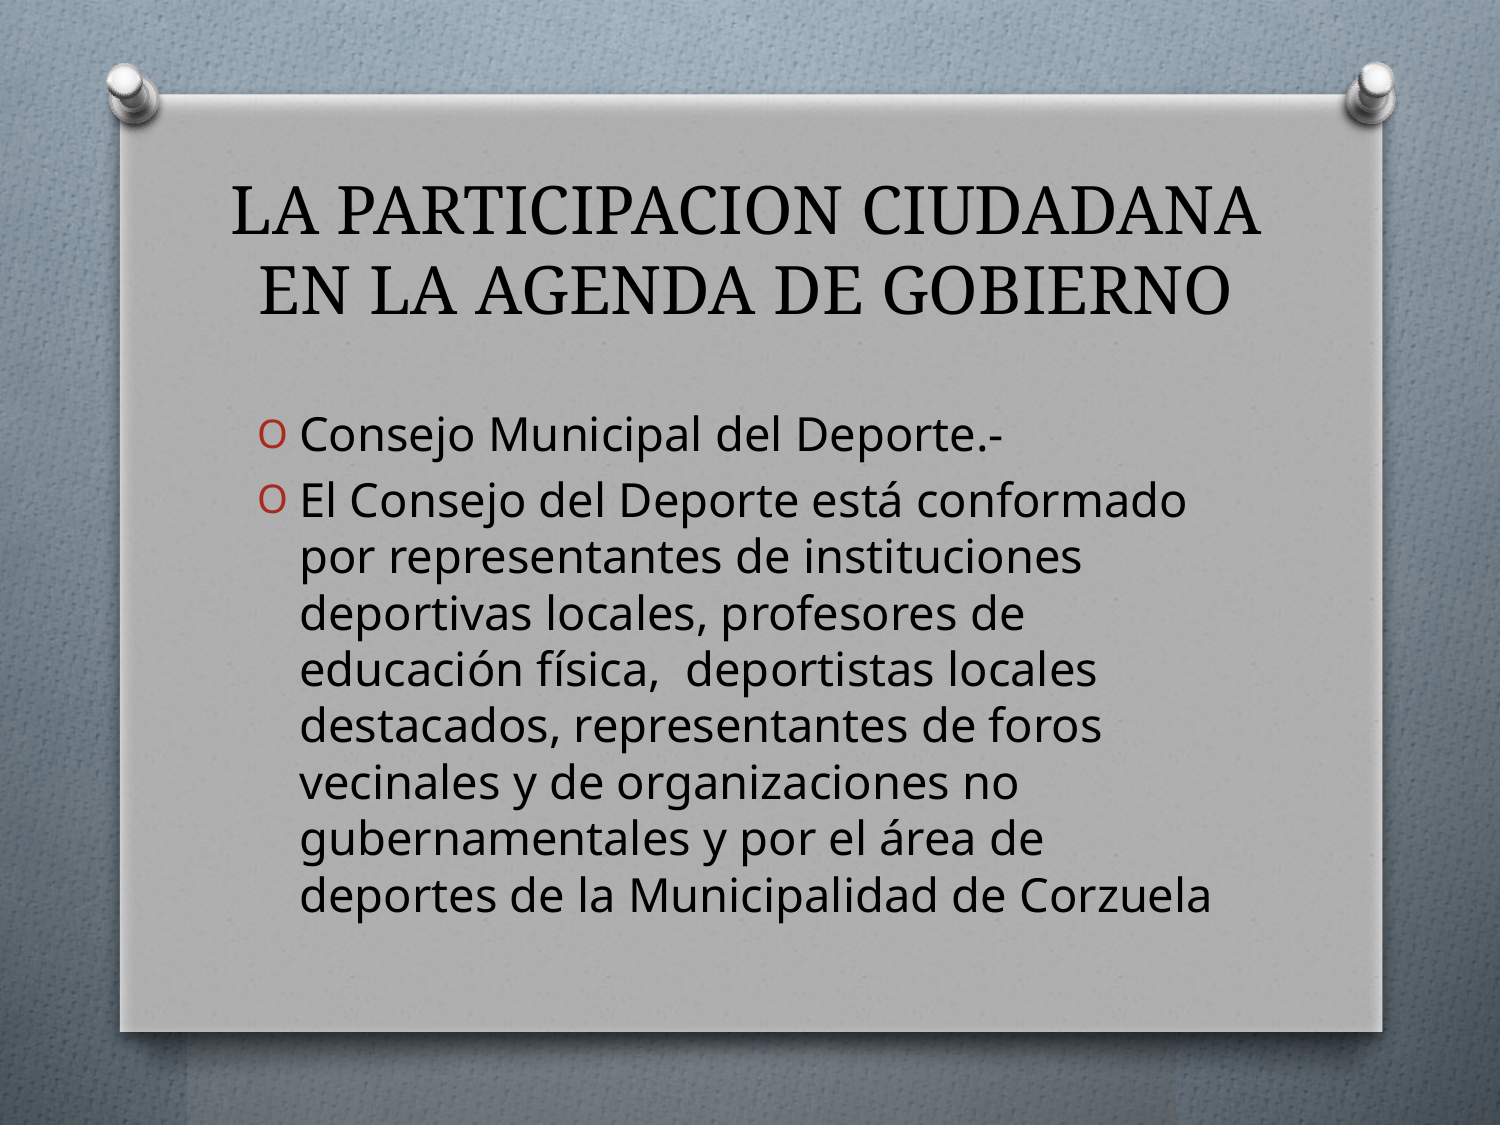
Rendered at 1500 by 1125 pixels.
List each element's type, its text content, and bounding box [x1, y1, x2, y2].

list Consejo Municipal del Deporte.- El Consejo del Deporte está conformado por representantes de instituciones deportivas locales, profesores de educación física, deportistas locales destacados, representantes de foros vecinales y de organizaciones no gubernamentales y por el área de deportes de la Municipalidad de Corzuela [242, 397, 1257, 939]
picture [1317, 35, 1439, 156]
picture [75, 29, 198, 153]
title LA PARTICIPACION CIUDADANA EN LA AGENDA DE GOBIERNO [171, 134, 1323, 362]
